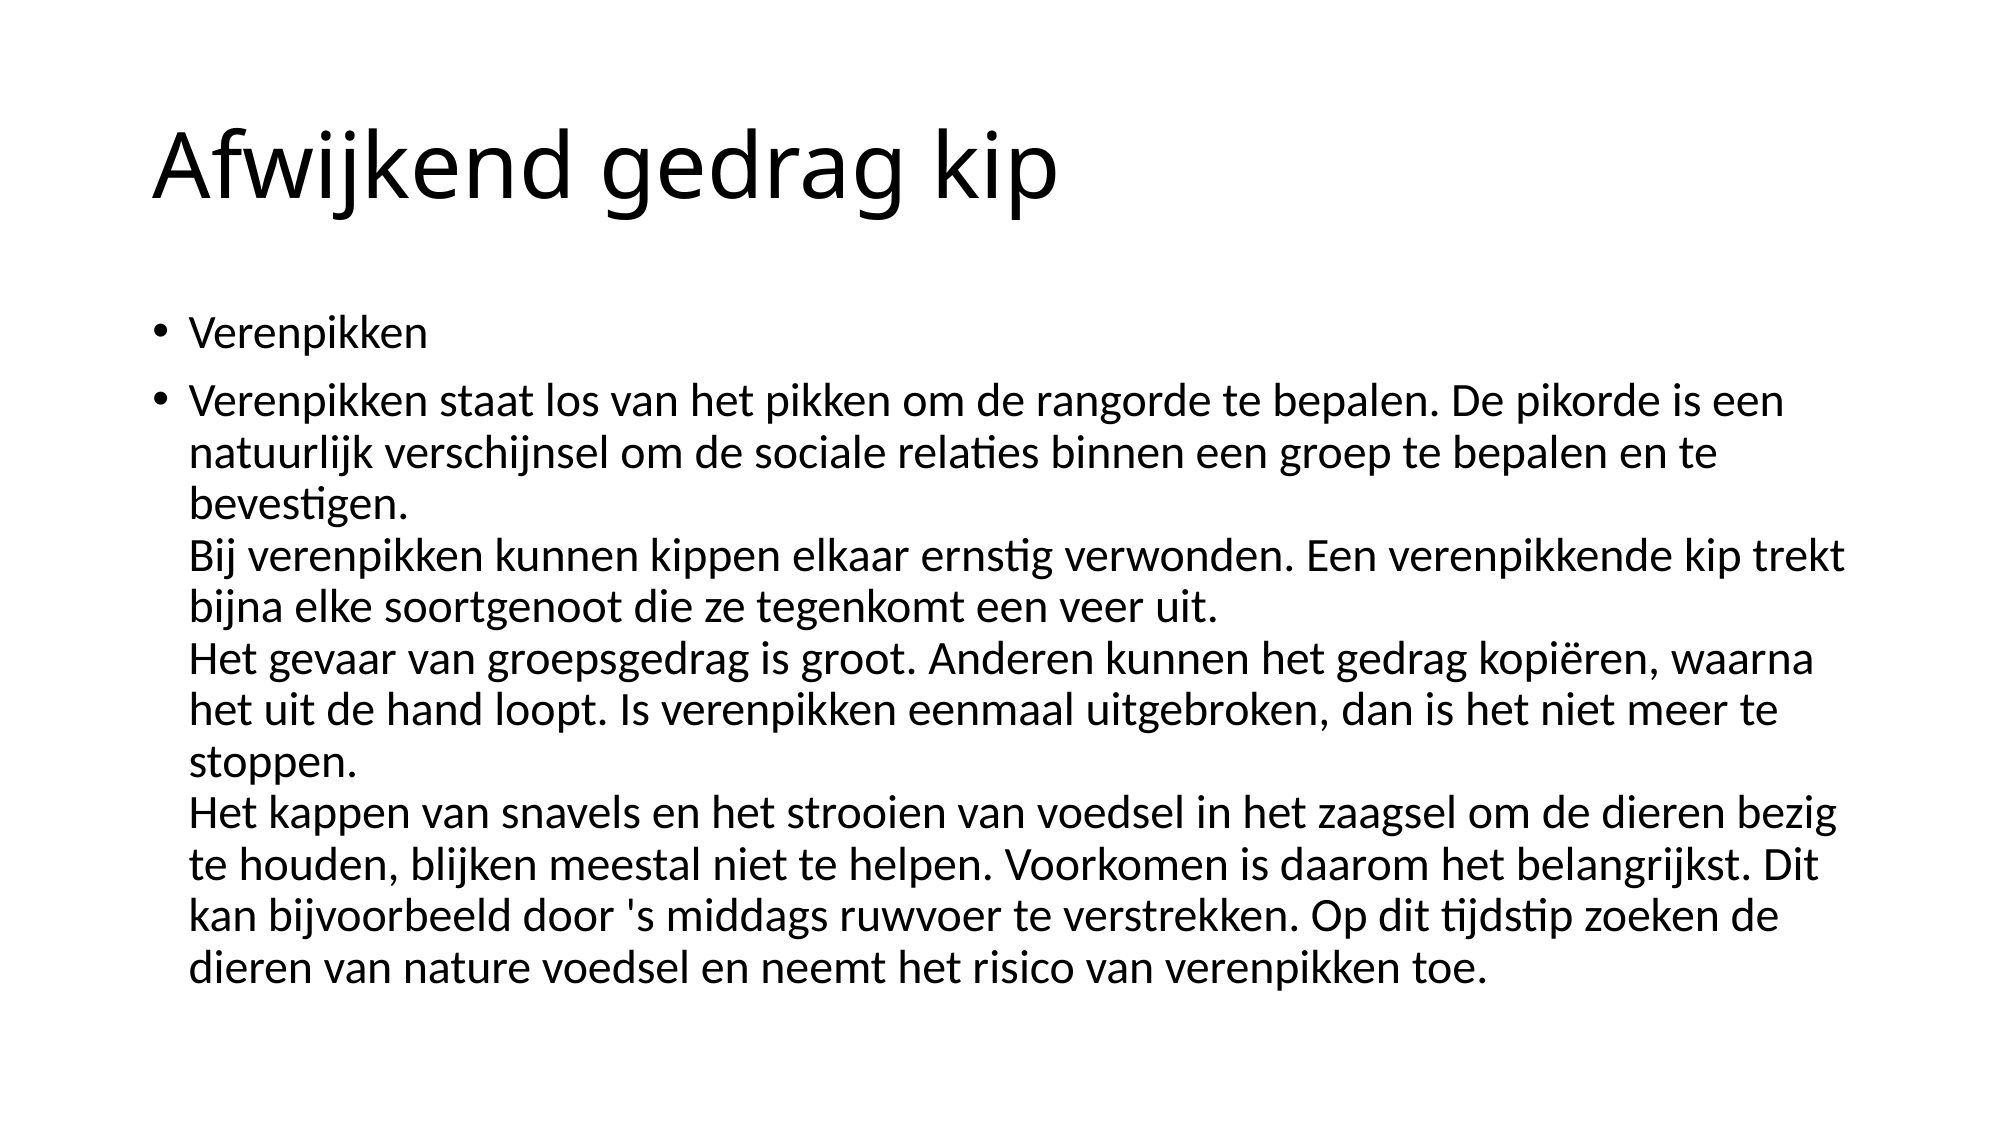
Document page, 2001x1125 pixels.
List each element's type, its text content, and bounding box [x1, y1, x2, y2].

list Verenpikken Verenpikken staat los van het pikken om de rangorde te bepalen. De pikorde is een natuurlijk verschijnsel om de sociale relaties binnen een groep te bepalen en te bevestigen. Bij verenpikken kunnen kippen elkaar ernstig verwonden. Een verenpikkende kip trekt bijna elke soortgenoot die ze tegenkomt een veer uit. Het gevaar van groepsgedrag is groot. Anderen kunnen het gedrag kopiëren, waarna het uit de hand loopt. Is verenpikken eenmaal uitgebroken, dan is het niet meer te stoppen. Het kappen van snavels en het strooien van voedsel in het zaagsel om de dieren bezig te houden, blijken meestal niet te helpen. Voorkomen is daarom het belangrijkst. Dit kan bijvoorbeeld door 's middags ruwvoer te verstrekken. Op dit tijdstip zoeken de dieren van nature voedsel en neemt het risico van verenpikken toe. [137, 299, 1863, 1014]
title Afwijkend gedrag kip [137, 59, 1863, 278]
